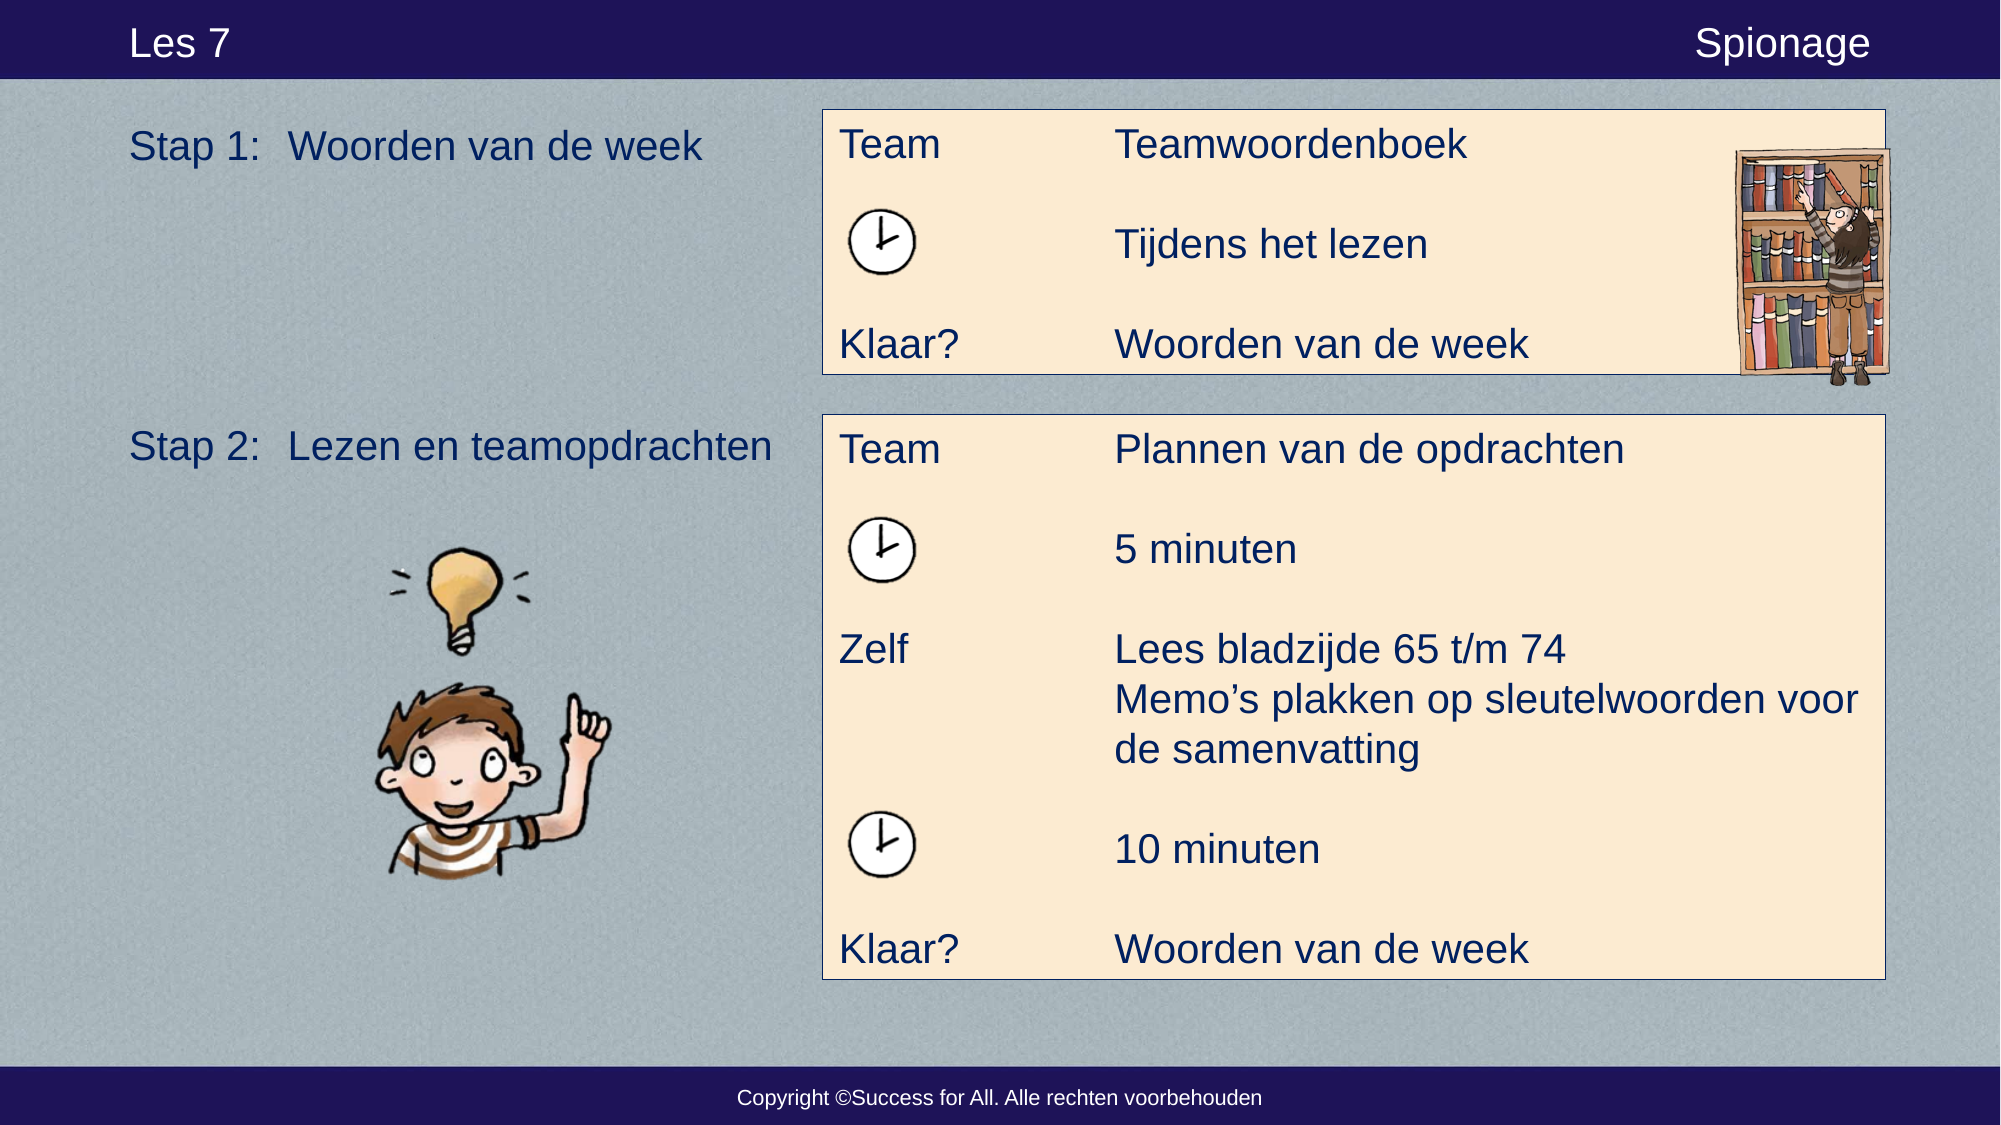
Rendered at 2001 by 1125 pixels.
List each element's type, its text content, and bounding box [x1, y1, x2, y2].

text_box Copyright ©Success for All. Alle rechten voorbehouden [0, 1076, 2000, 1125]
text_box Spionage [999, 8, 1886, 73]
text_box Team Plannen van de opdrachten 5 minuten Zelf Lees bladzijde 65 t/m 74 Memo’s plakken op sleutelwoorden voor de samenvatting 10 minuten Klaar? Woorden van de week [822, 414, 1886, 980]
text_box Team Teamwoordenboek Tijdens het lezen Klaar? Woorden van de week [822, 109, 1886, 375]
text_box Les 7 [114, 8, 354, 73]
picture [0, 0, 2001, 1125]
text_box Stap 1: Woorden van de week Stap 2: Lezen en teamopdrachten [114, 111, 907, 527]
